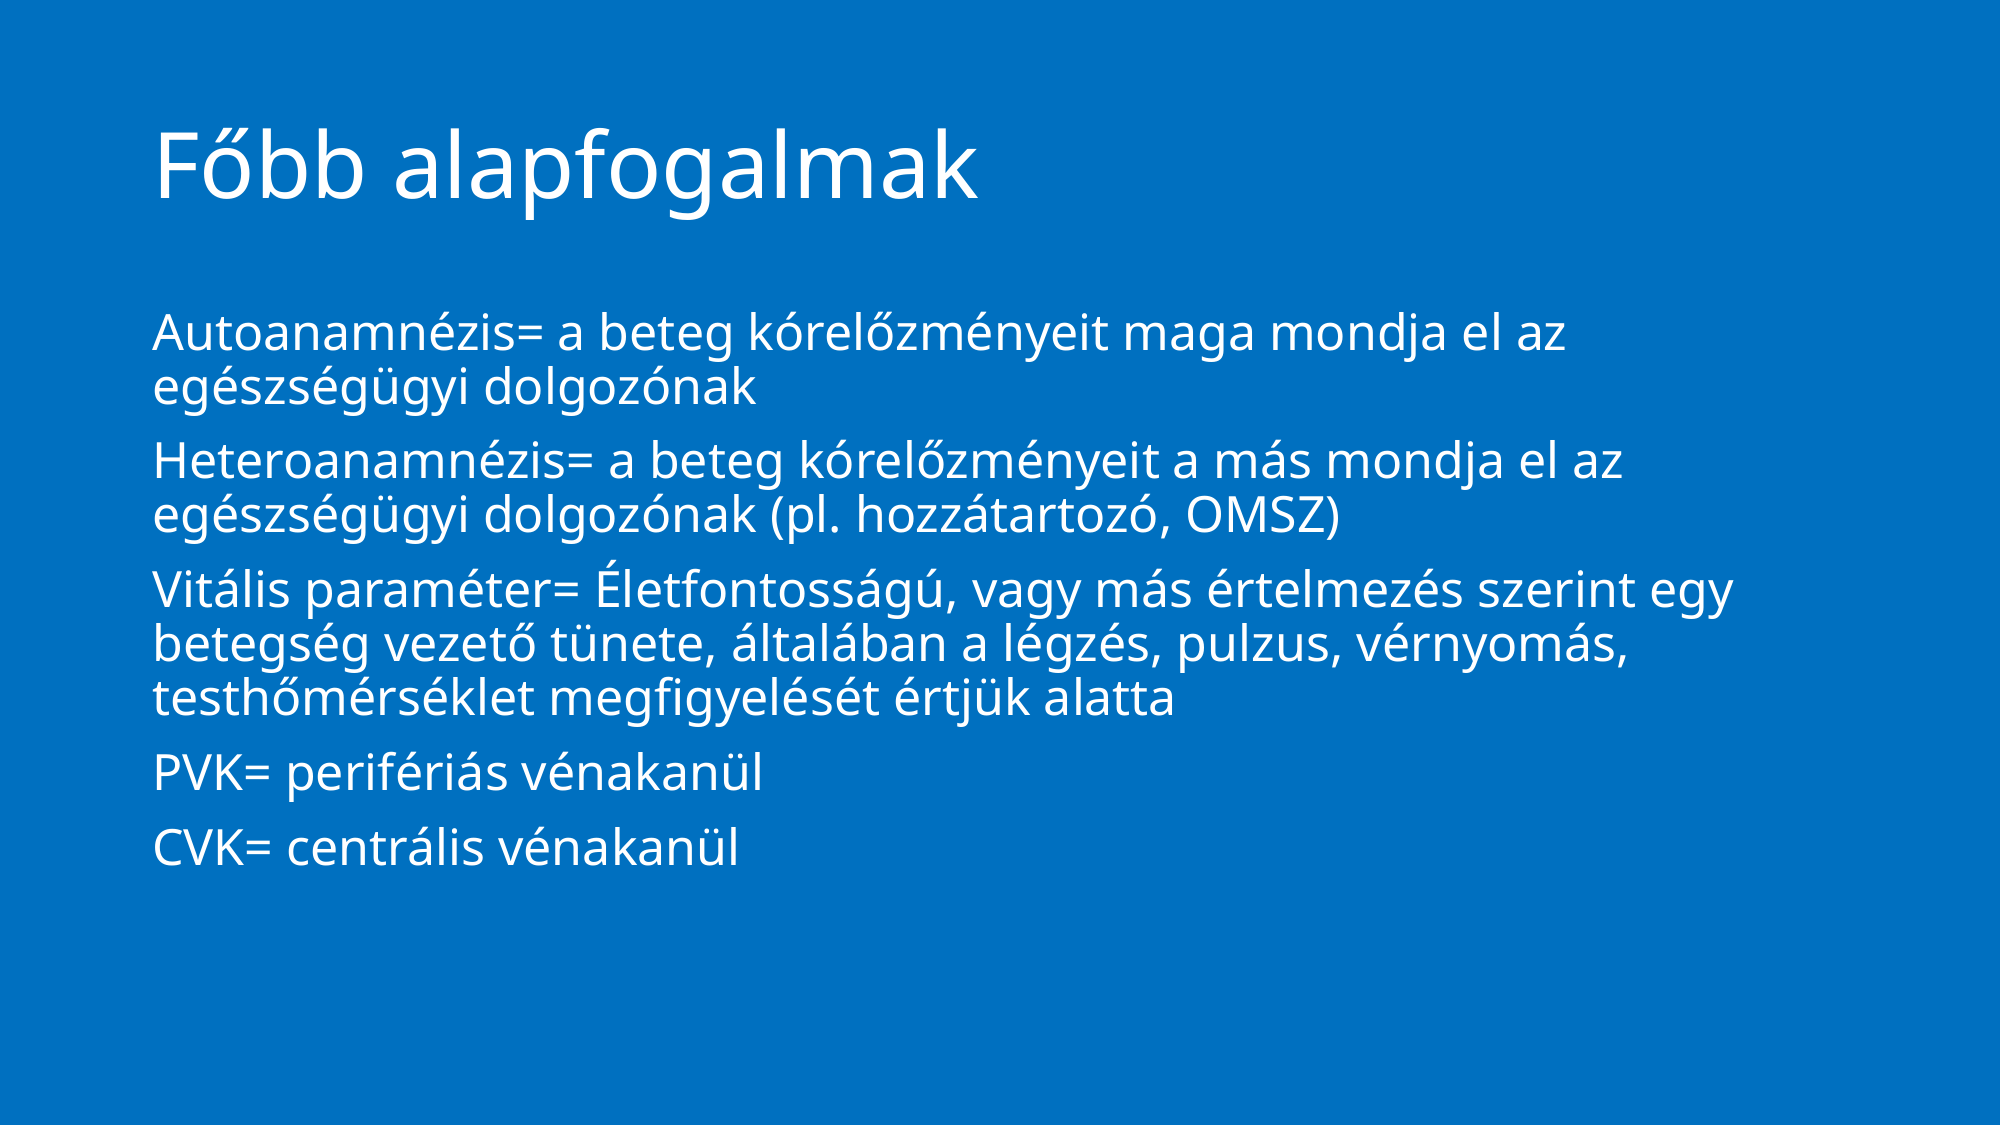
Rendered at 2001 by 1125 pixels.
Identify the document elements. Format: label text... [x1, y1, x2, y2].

list Autoanamnézis= a beteg kórelőzményeit maga mondja el az egészségügyi dolgozónak Heteroanamnézis= a beteg kórelőzményeit a más mondja el az egészségügyi dolgozónak (pl. hozzátartozó, OMSZ) Vitális paraméter= Életfontosságú, vagy más értelmezés szerint egy betegség vezető tünete, általában a légzés, pulzus, vérnyomás, testhőmérséklet megfigyelését értjük alatta PVK= perifériás vénakanül CVK= centrális vénakanül [137, 299, 1863, 1014]
title Főbb alapfogalmak [137, 59, 1863, 278]
